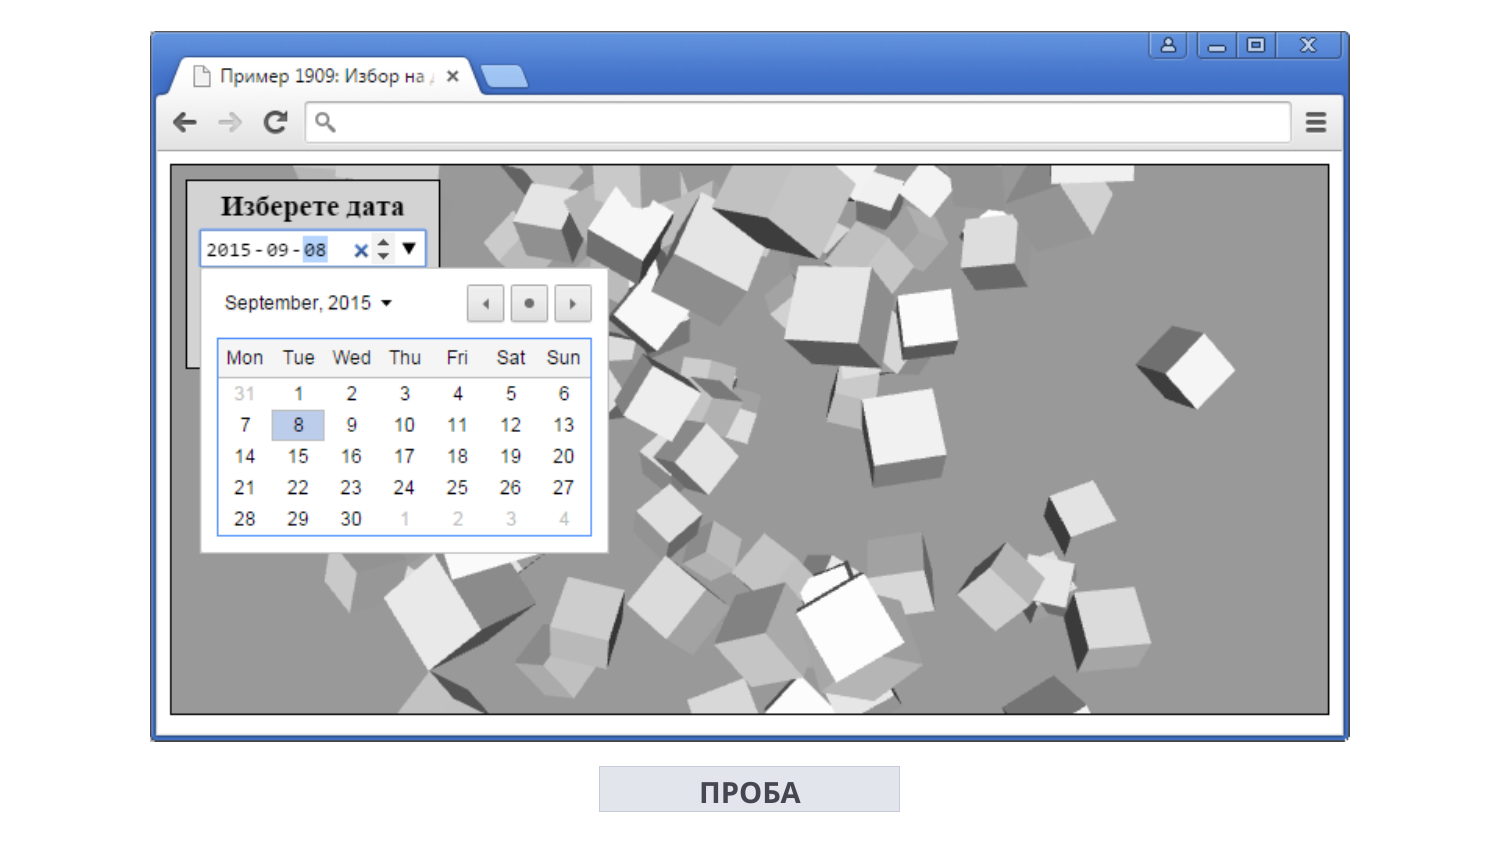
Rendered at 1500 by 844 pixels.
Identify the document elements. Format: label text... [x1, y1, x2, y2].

picture [149, 31, 1351, 742]
text_box ПРОБА [599, 766, 900, 812]
